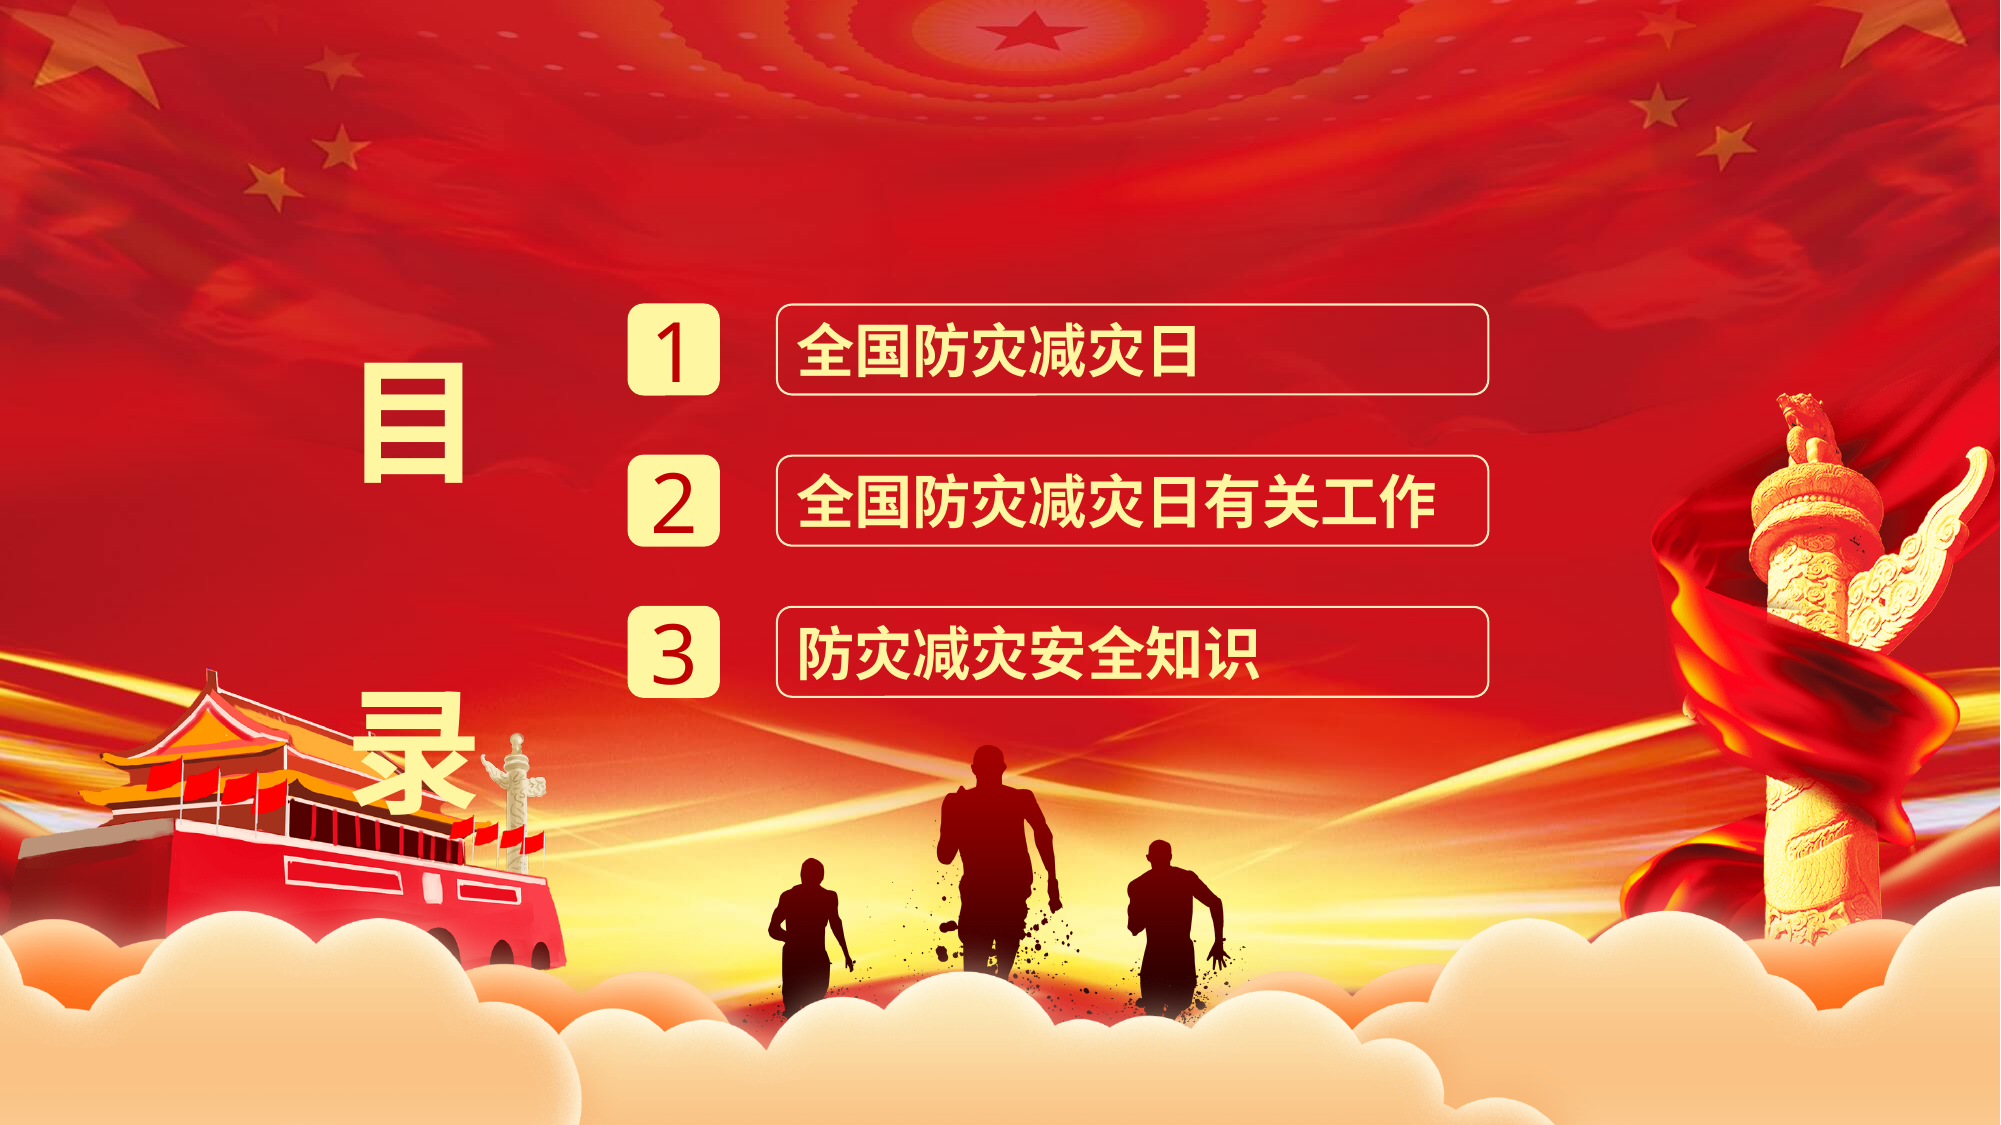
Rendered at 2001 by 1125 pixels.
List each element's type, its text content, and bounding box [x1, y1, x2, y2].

picture [0, 0, 2000, 1125]
text_box 全国防灾减灾日有关工作 [776, 455, 1489, 546]
text_box 全国防灾减灾日 [776, 304, 1489, 395]
text_box 防灾减灾安全知识 [776, 606, 1489, 697]
text_box 3 [628, 606, 719, 697]
text_box 1 [628, 304, 719, 395]
text_box 2 [628, 455, 719, 546]
text_box 目 录 [330, 327, 510, 595]
